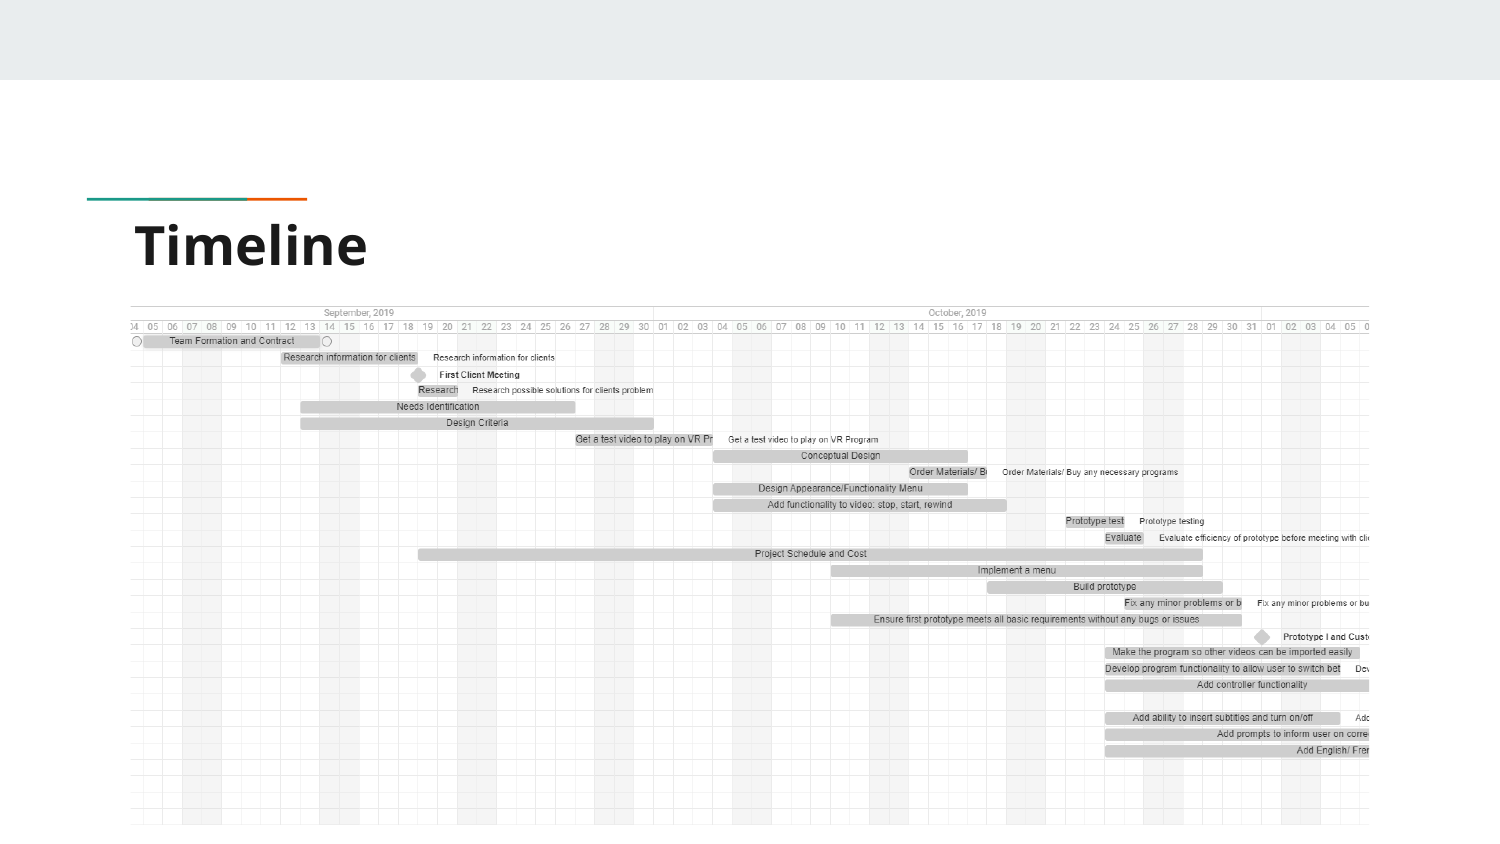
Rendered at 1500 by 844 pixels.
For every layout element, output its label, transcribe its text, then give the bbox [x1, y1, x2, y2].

picture [130, 303, 1370, 828]
title Timeline [119, 196, 1381, 284]
